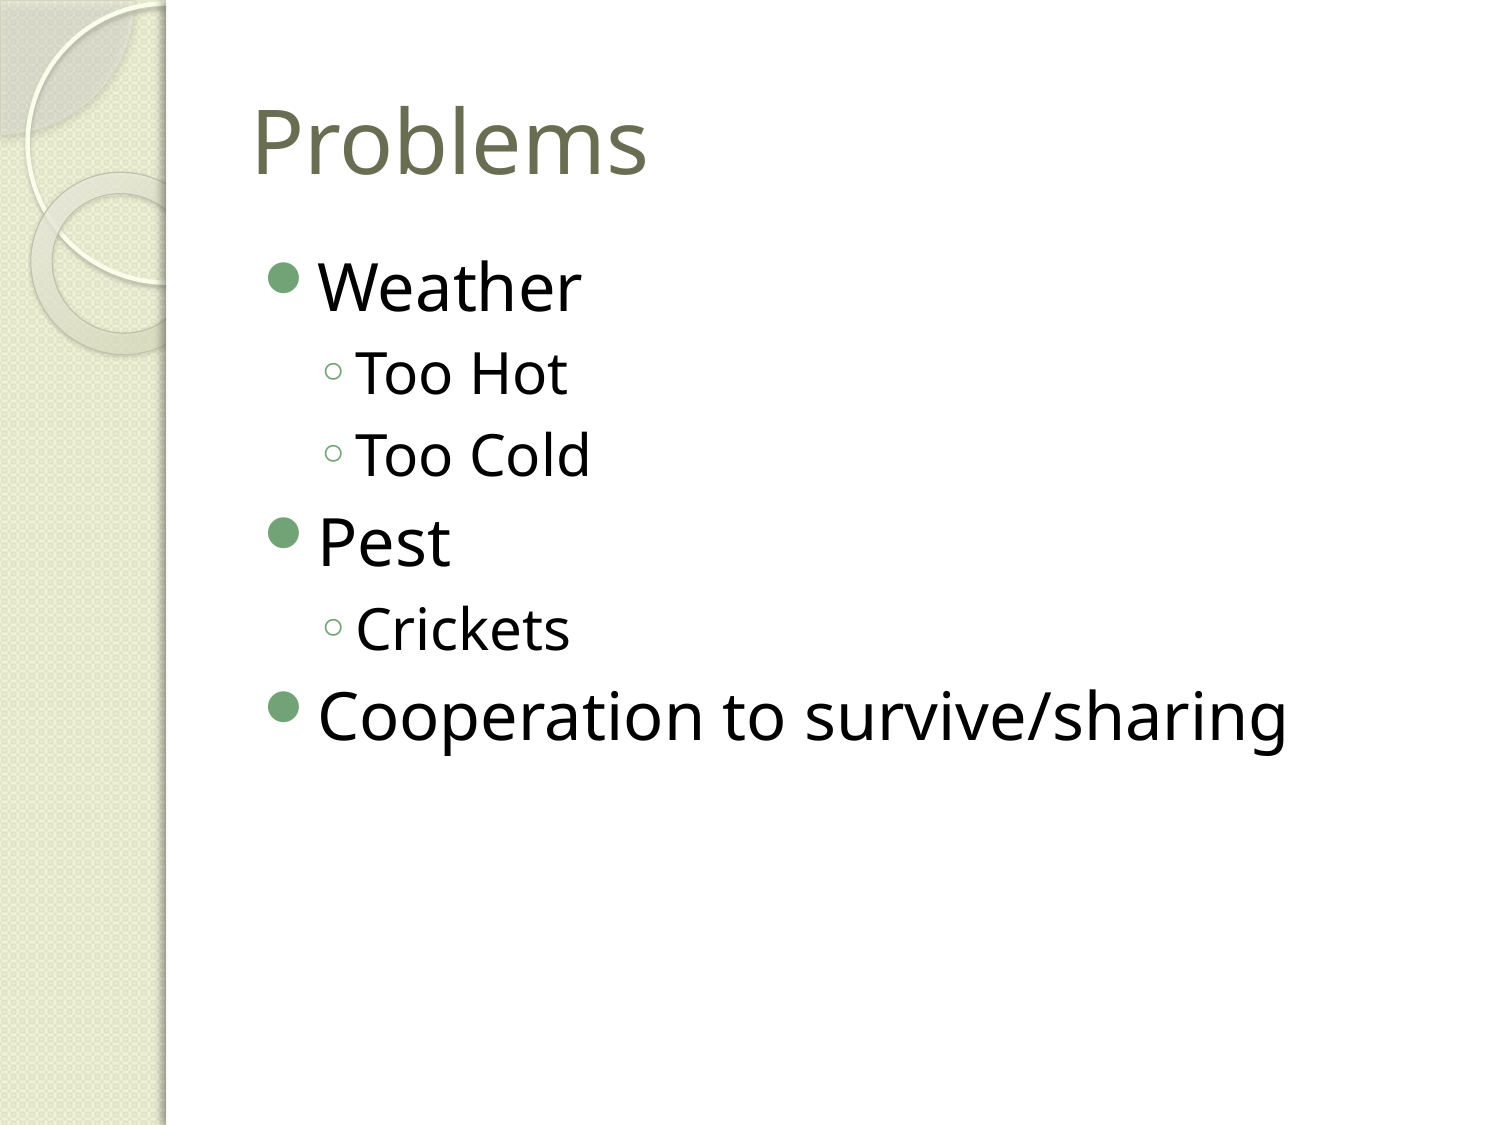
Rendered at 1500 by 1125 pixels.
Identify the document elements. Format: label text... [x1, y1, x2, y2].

list Weather Too Hot Too Cold Pest Crickets Cooperation to survive/sharing [235, 237, 1466, 1025]
title Problems [235, 45, 1466, 233]
